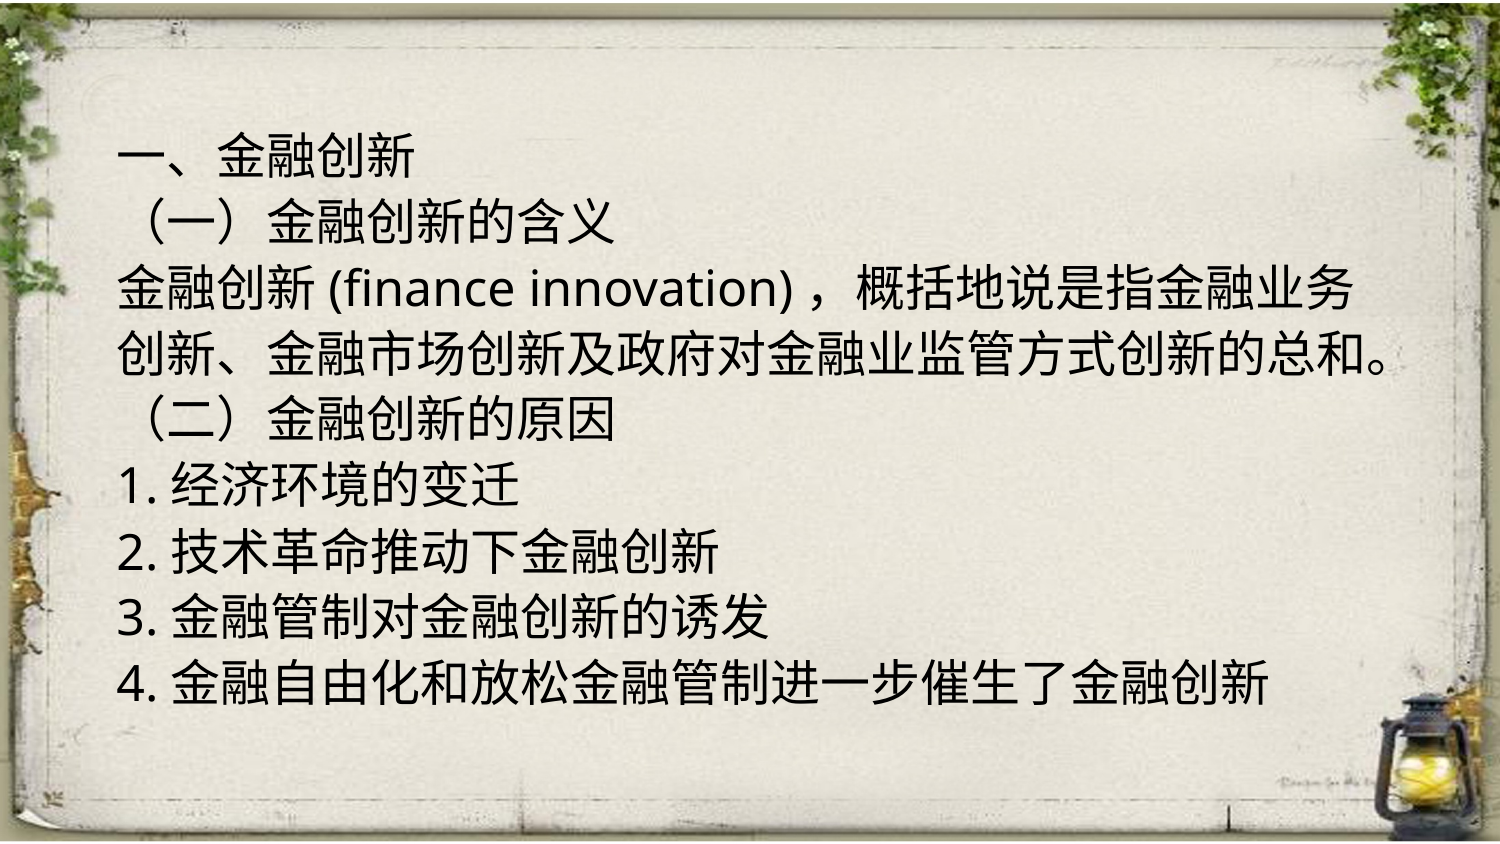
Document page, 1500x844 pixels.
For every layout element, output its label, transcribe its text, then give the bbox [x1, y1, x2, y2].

text_box 一、金融创新 （一）金融创新的含义 金融创新(finance innovation)，概括地说是指金融业务创新、金融市场创新及政府对金融业监管方式创新的总和。 （二）金融创新的原因 1.经济环境的变迁 2.技术革命推动下金融创新 3.金融管制对金融创新的诱发 4.金融自由化和放松金融管制进一步催生了金融创新 [101, 110, 1383, 844]
picture [0, 0, 1500, 844]
